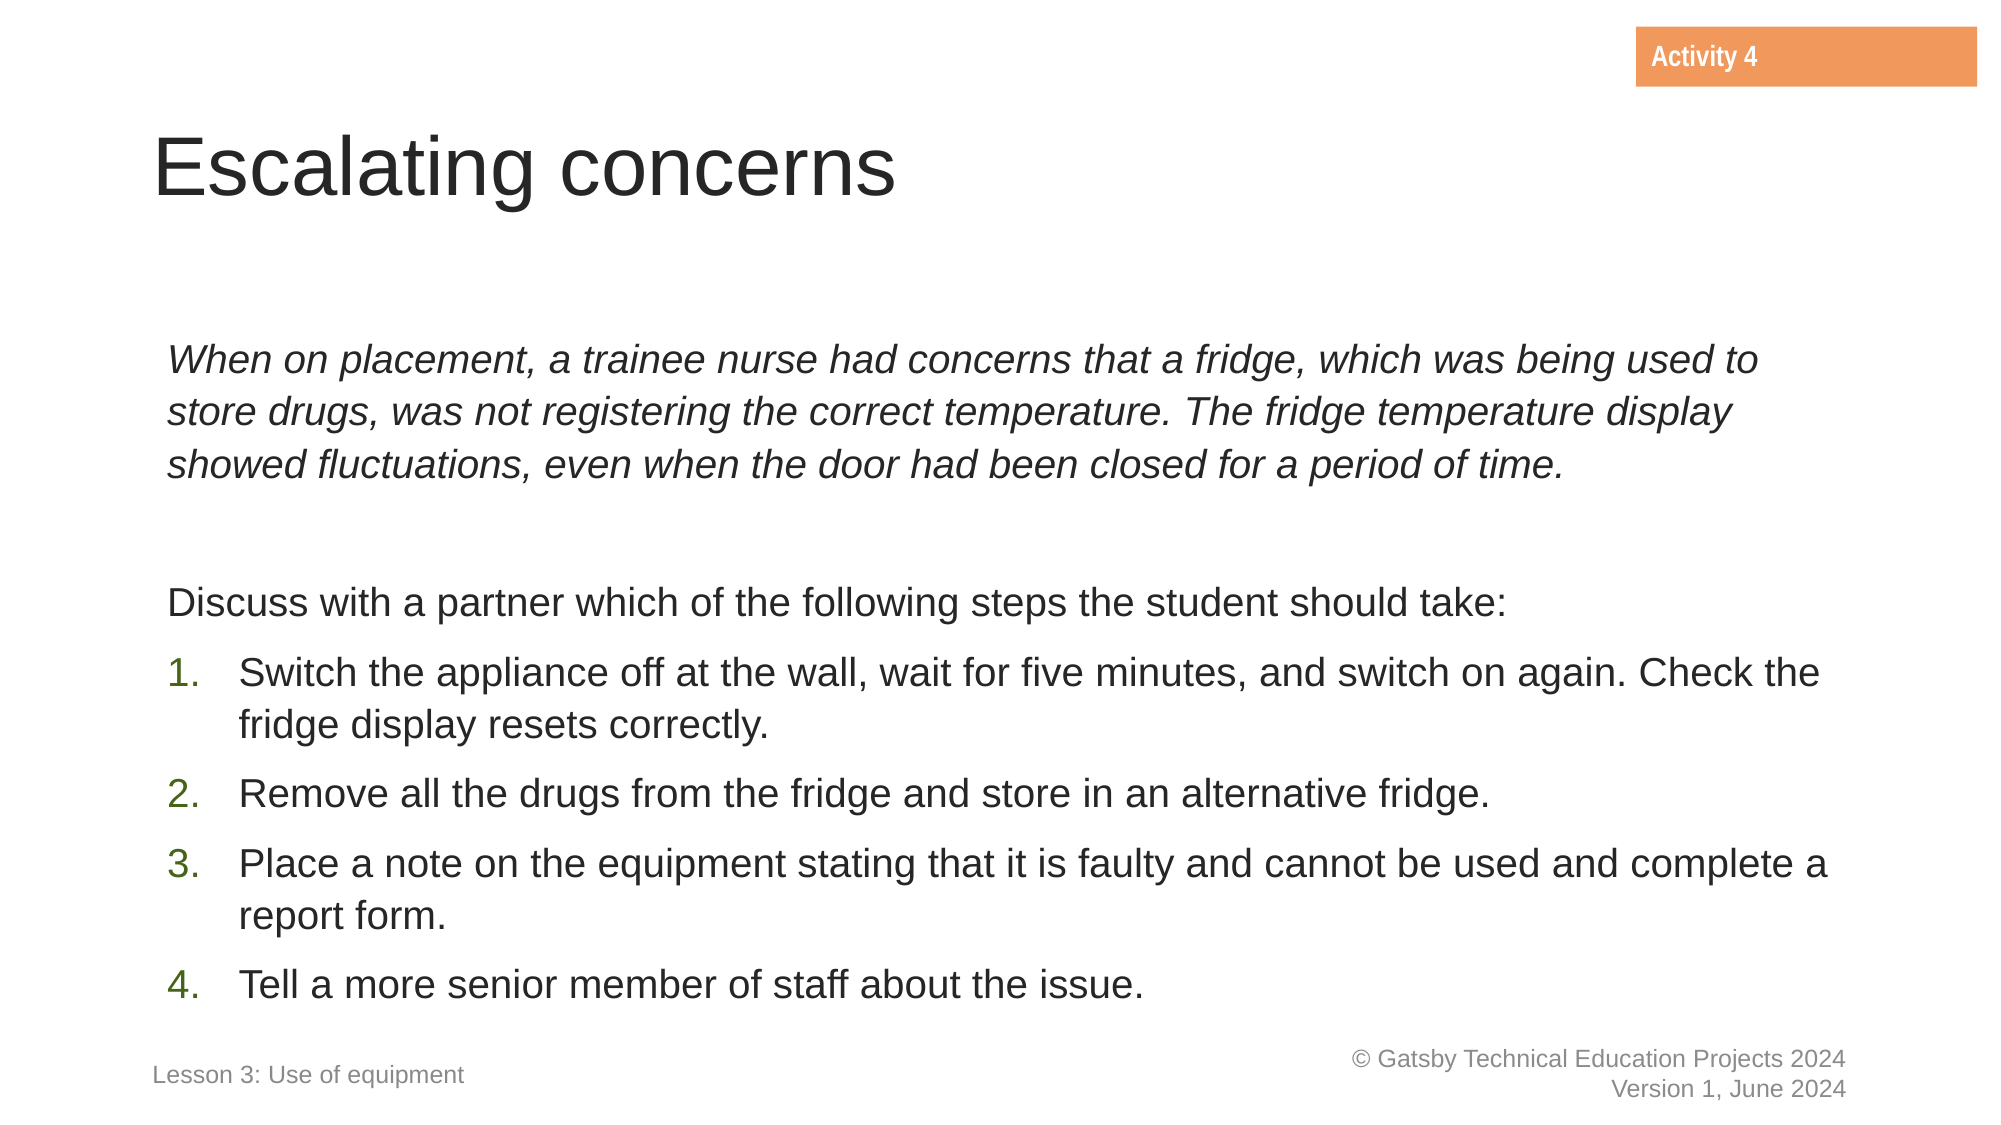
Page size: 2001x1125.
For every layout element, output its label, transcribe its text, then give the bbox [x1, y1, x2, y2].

list Lesson 3: Use of equipment [137, 1042, 829, 1103]
list Activity 4 [1636, 26, 1978, 87]
list When on placement, a trainee nurse had concerns that a fridge, which was being used to store drugs, was not registering the correct temperature. The fridge temperature display showed fluctuations, even when the door had been closed for a period of time. Discuss with a partner which of the following steps the student should take: Switch the appliance off at the wall, wait for five minutes, and switch on again. Check the fridge display resets correctly. Remove all the drugs from the fridge and store in an alternative fridge. Place a note on the equipment stating that it is faulty and cannot be used and complete a report form. Tell a more senior member of staff about the issue. [137, 299, 1863, 1043]
title Escalating concerns [137, 59, 1863, 278]
